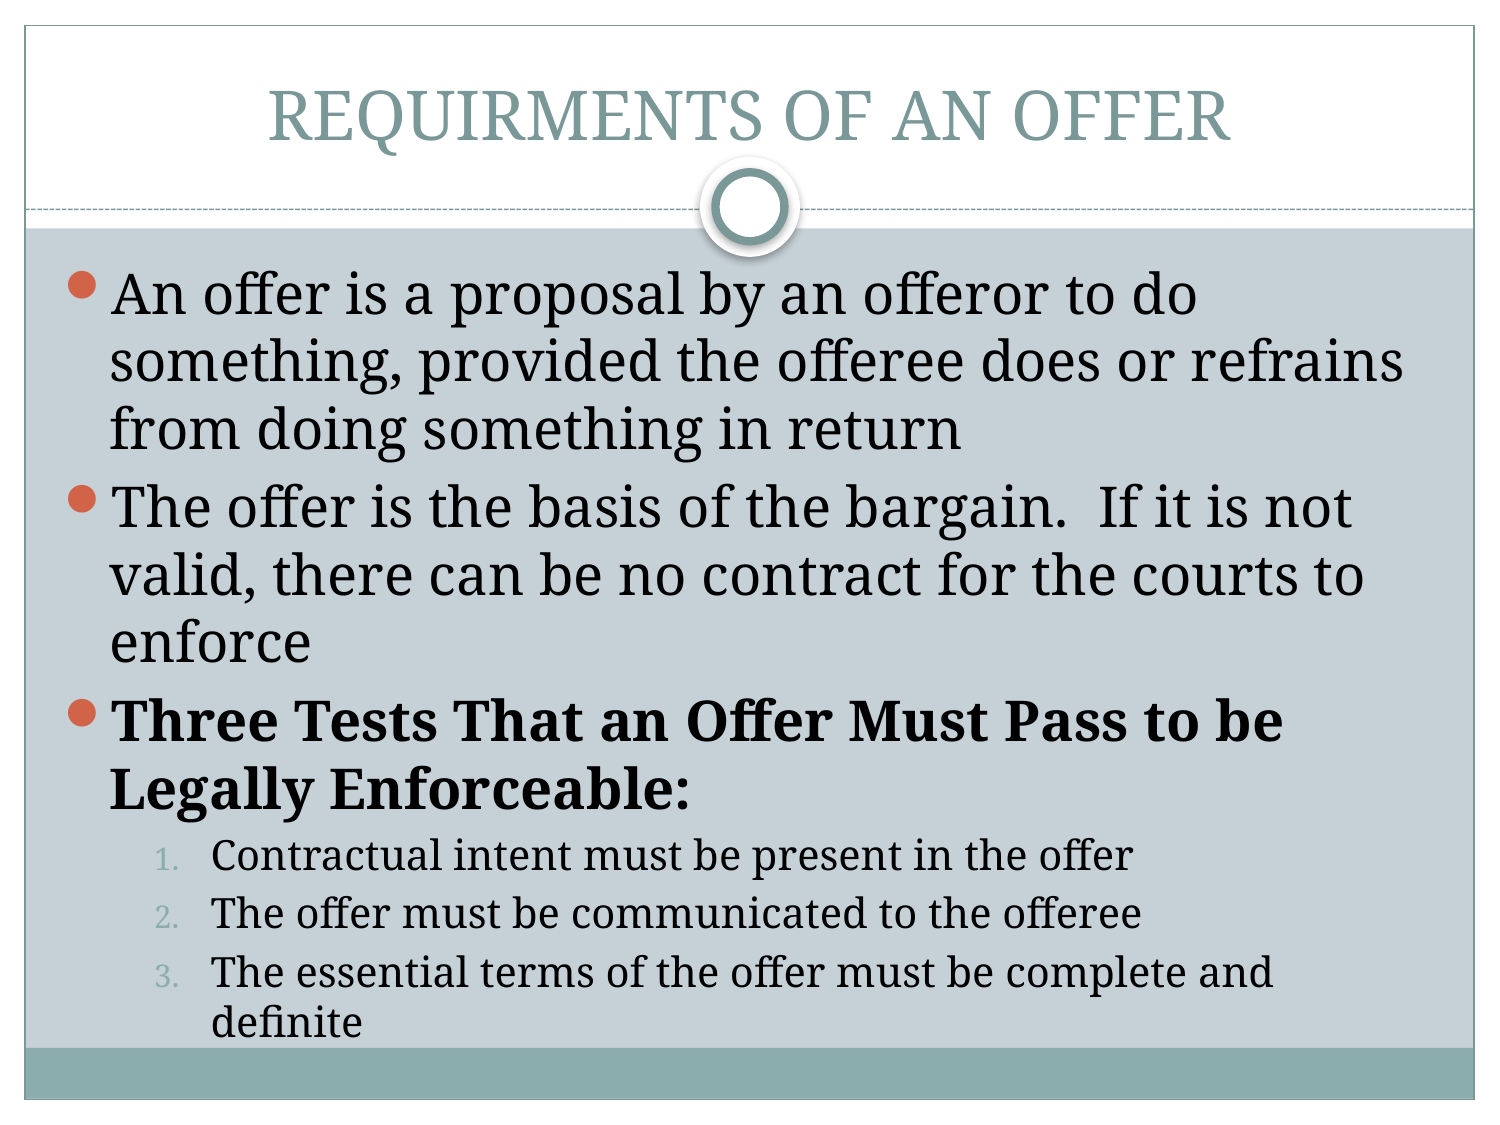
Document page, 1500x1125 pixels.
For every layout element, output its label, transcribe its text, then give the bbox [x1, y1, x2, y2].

title REQUIRMENTS OF AN OFFER [49, 37, 1450, 162]
list An offer is a proposal by an offeror to do something, provided the offeree does or refrains from doing something in return The offer is the basis of the bargain. If it is not valid, there can be no contract for the courts to enforce Three Tests That an Offer Must Pass to be Legally Enforceable: Contractual intent must be present in the offer The offer must be communicated to the offeree The essential terms of the offer must be complete and definite [49, 250, 1445, 1001]
